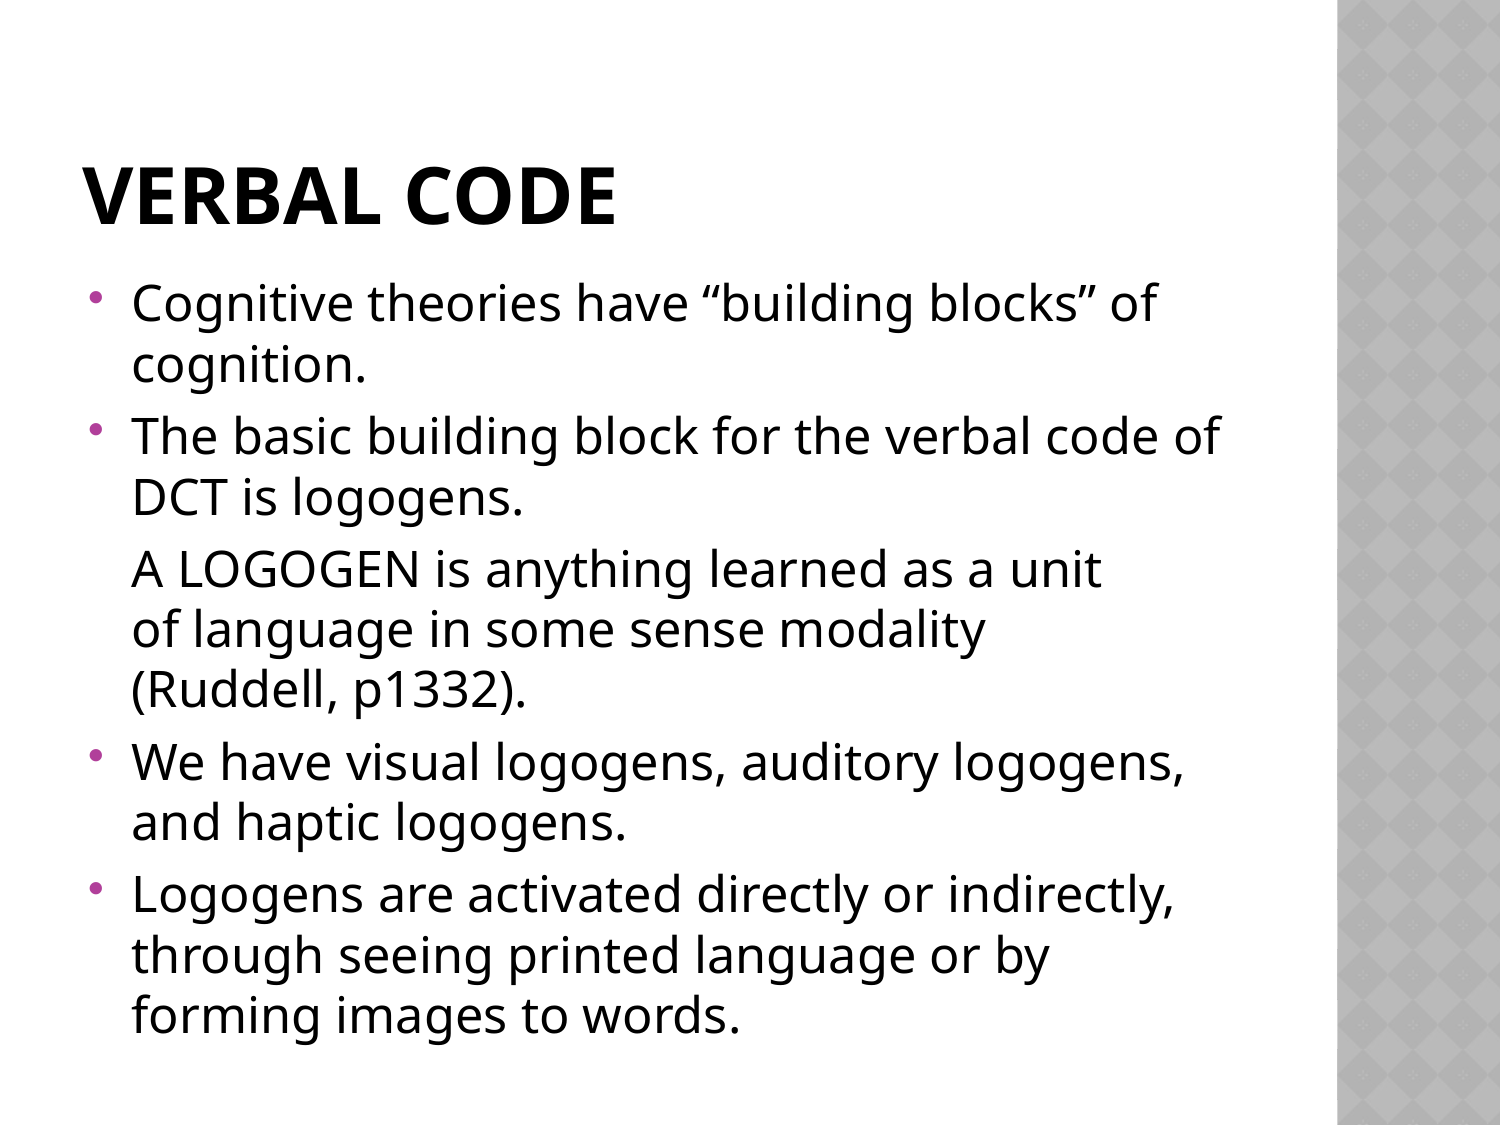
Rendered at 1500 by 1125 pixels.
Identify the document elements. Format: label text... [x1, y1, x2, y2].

list Cognitive theories have “building blocks” of cognition. The basic building block for the verbal code of DCT is logogens. A LOGOGEN is anything learned as a unit of language in some sense modality (Ruddell, p1332). We have visual logogens, auditory logogens, and haptic logogens. Logogens are activated directly or indirectly, through seeing printed language or by forming images to words. [75, 264, 1263, 1059]
title Verbal code [75, 52, 1263, 240]
